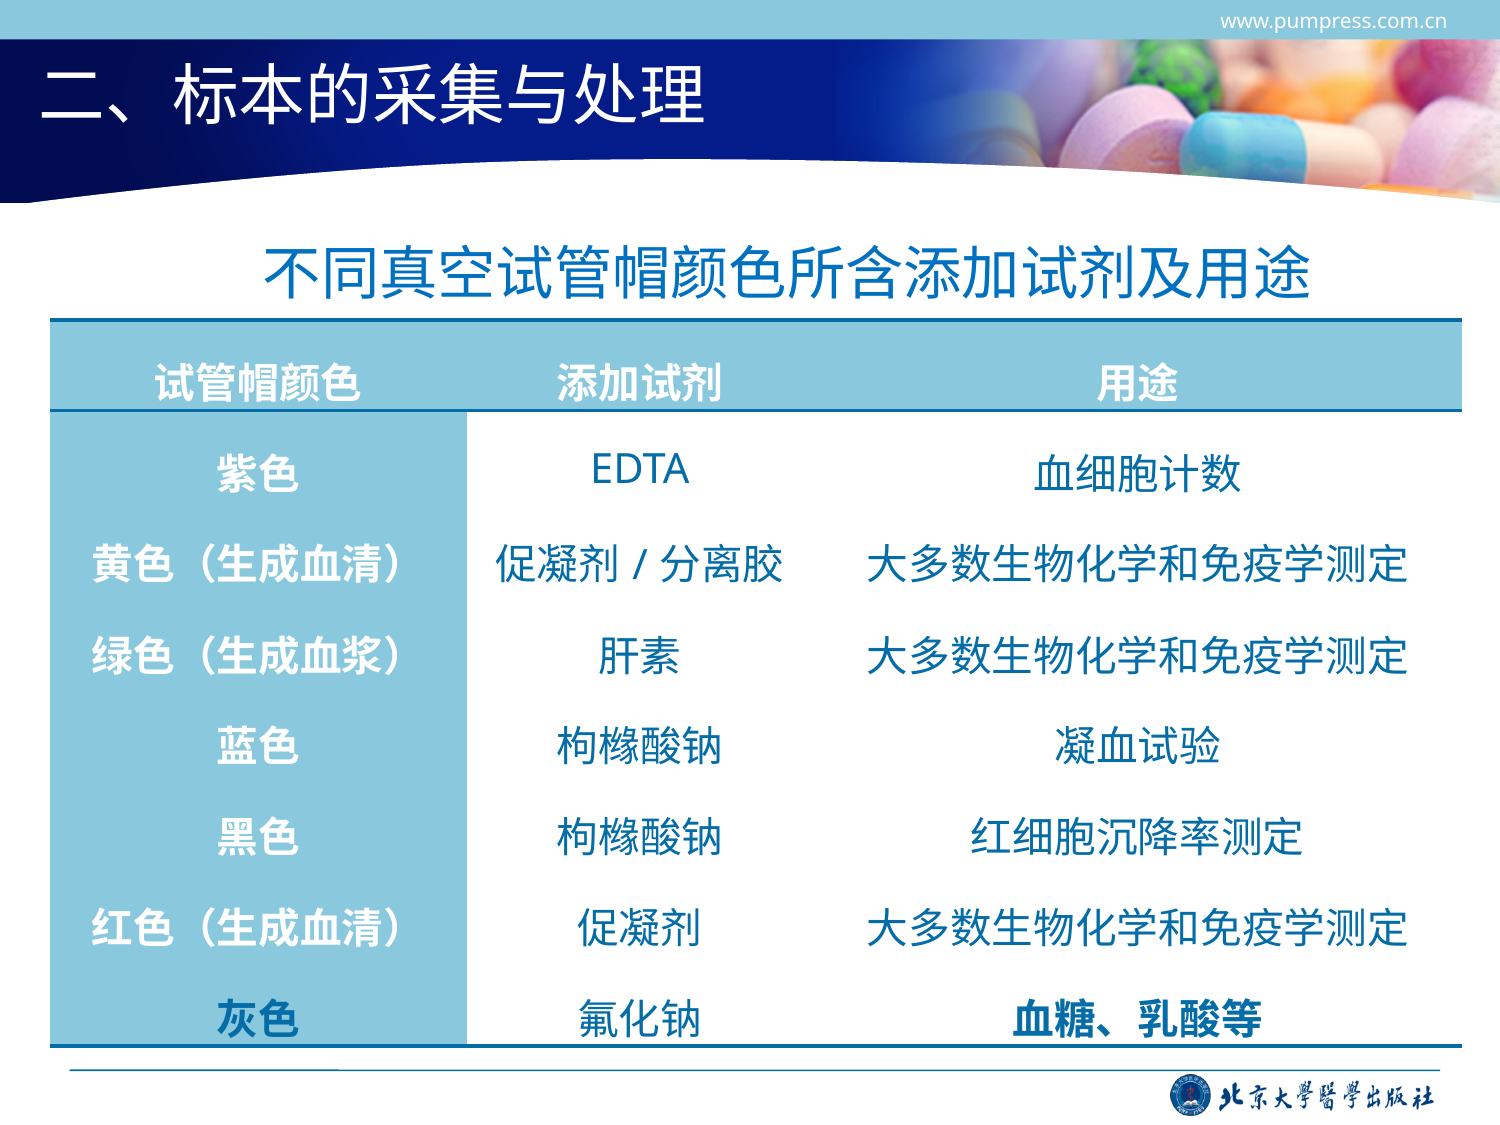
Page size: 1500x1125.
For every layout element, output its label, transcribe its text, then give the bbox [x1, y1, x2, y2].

picture [0, 40, 1500, 203]
table_cell 蓝色 [50, 683, 467, 774]
table_cell 枸橼酸钠 [467, 774, 813, 865]
table_cell 凝血试验 [813, 683, 1462, 774]
table_cell 黄色（生成血清） [50, 501, 467, 592]
table_cell 氟化钠 [467, 955, 813, 1044]
table_cell 血细胞计数 [813, 412, 1462, 501]
table_cell 绿色（生成血浆） [50, 592, 467, 683]
text_box 不同真空试管帽颜色所含添加试剂及用途 [248, 228, 1327, 314]
table_cell 黑色 [50, 774, 467, 865]
title 二、标本的采集与处理 [23, 46, 1349, 140]
picture [1170, 1074, 1436, 1118]
table_cell 大多数生物化学和免疫学测定 [813, 865, 1462, 955]
table_header 用途 [813, 322, 1462, 409]
table_header 添加试剂 [467, 322, 813, 409]
table_cell 促凝剂 [467, 865, 813, 955]
table_cell 肝素 [467, 592, 813, 683]
table_cell 紫色 [50, 412, 467, 501]
table_cell 红细胞沉降率测定 [813, 774, 1462, 865]
table_header 试管帽颜色 [50, 322, 467, 409]
table_cell 灰色 [50, 955, 467, 1044]
slide_number www.pumpress.com.cn [1024, 0, 1463, 38]
table_cell 大多数生物化学和免疫学测定 [813, 592, 1462, 683]
table_cell EDTA [467, 412, 813, 501]
table_cell 促凝剂/分离胶 [467, 501, 813, 592]
table_cell 血糖、乳酸等 [813, 955, 1462, 1044]
table_cell 大多数生物化学和免疫学测定 [813, 501, 1462, 592]
table_cell 红色（生成血清） [50, 865, 467, 955]
table_cell 枸橼酸钠 [467, 683, 813, 774]
